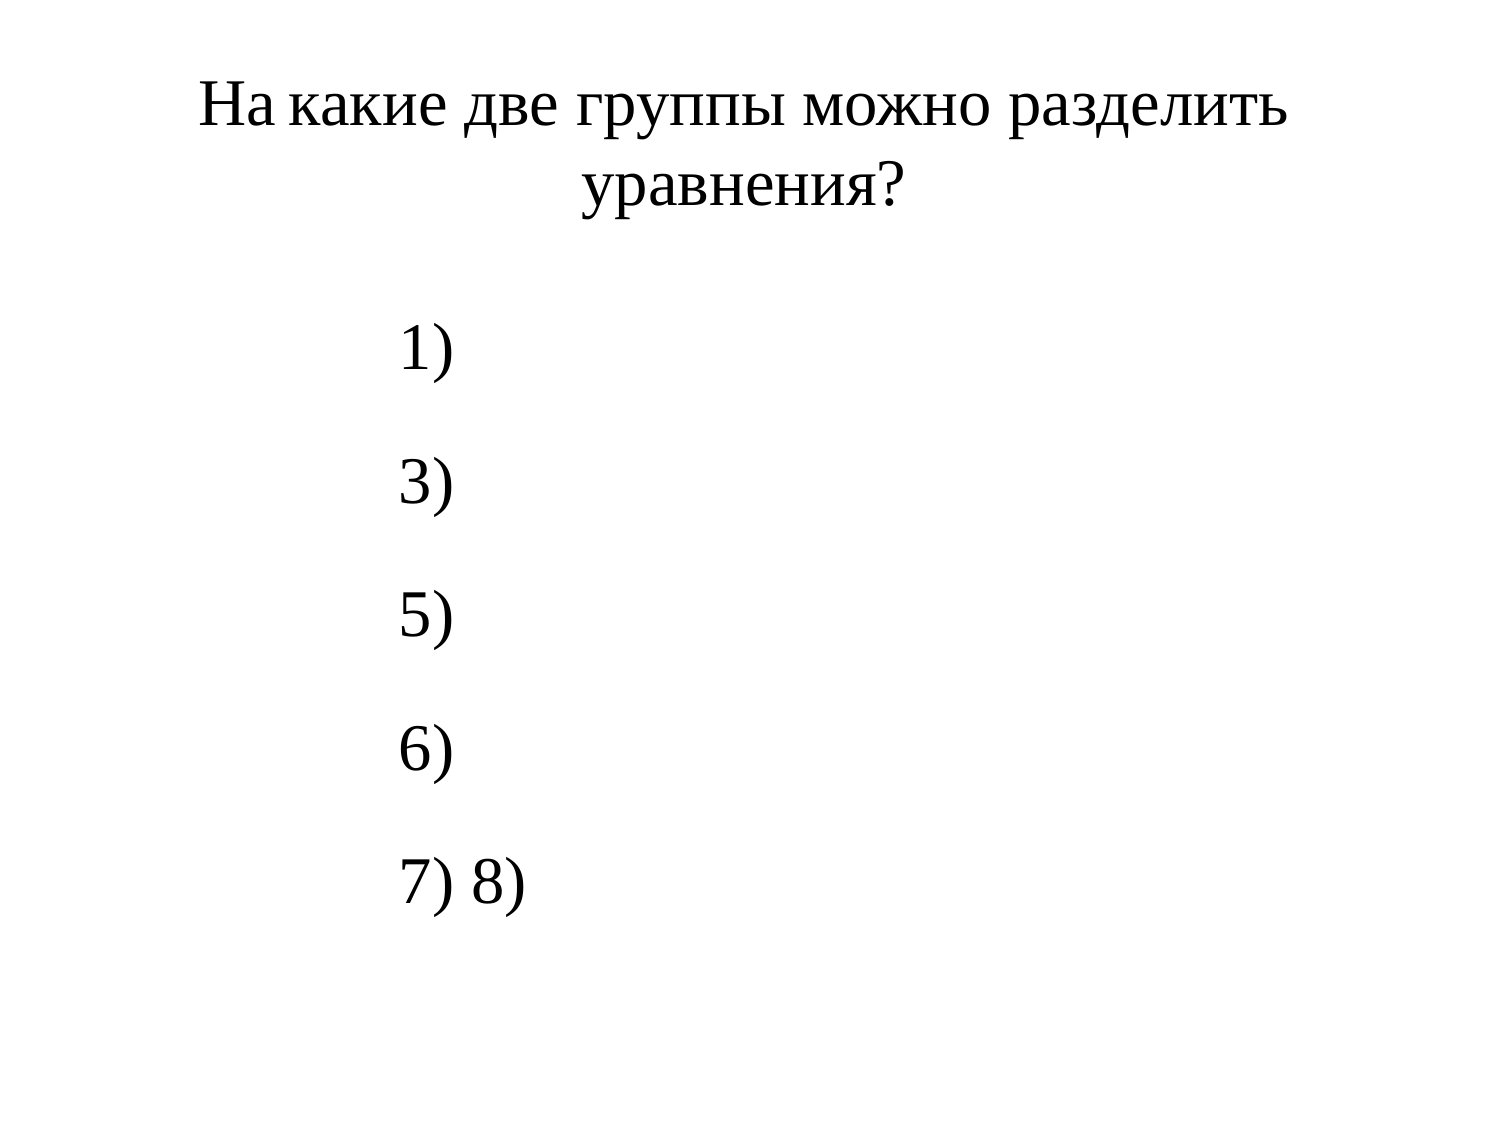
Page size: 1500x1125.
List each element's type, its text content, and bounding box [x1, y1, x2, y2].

title На какие две группы можно разделить уравнения? [17, 45, 1471, 233]
